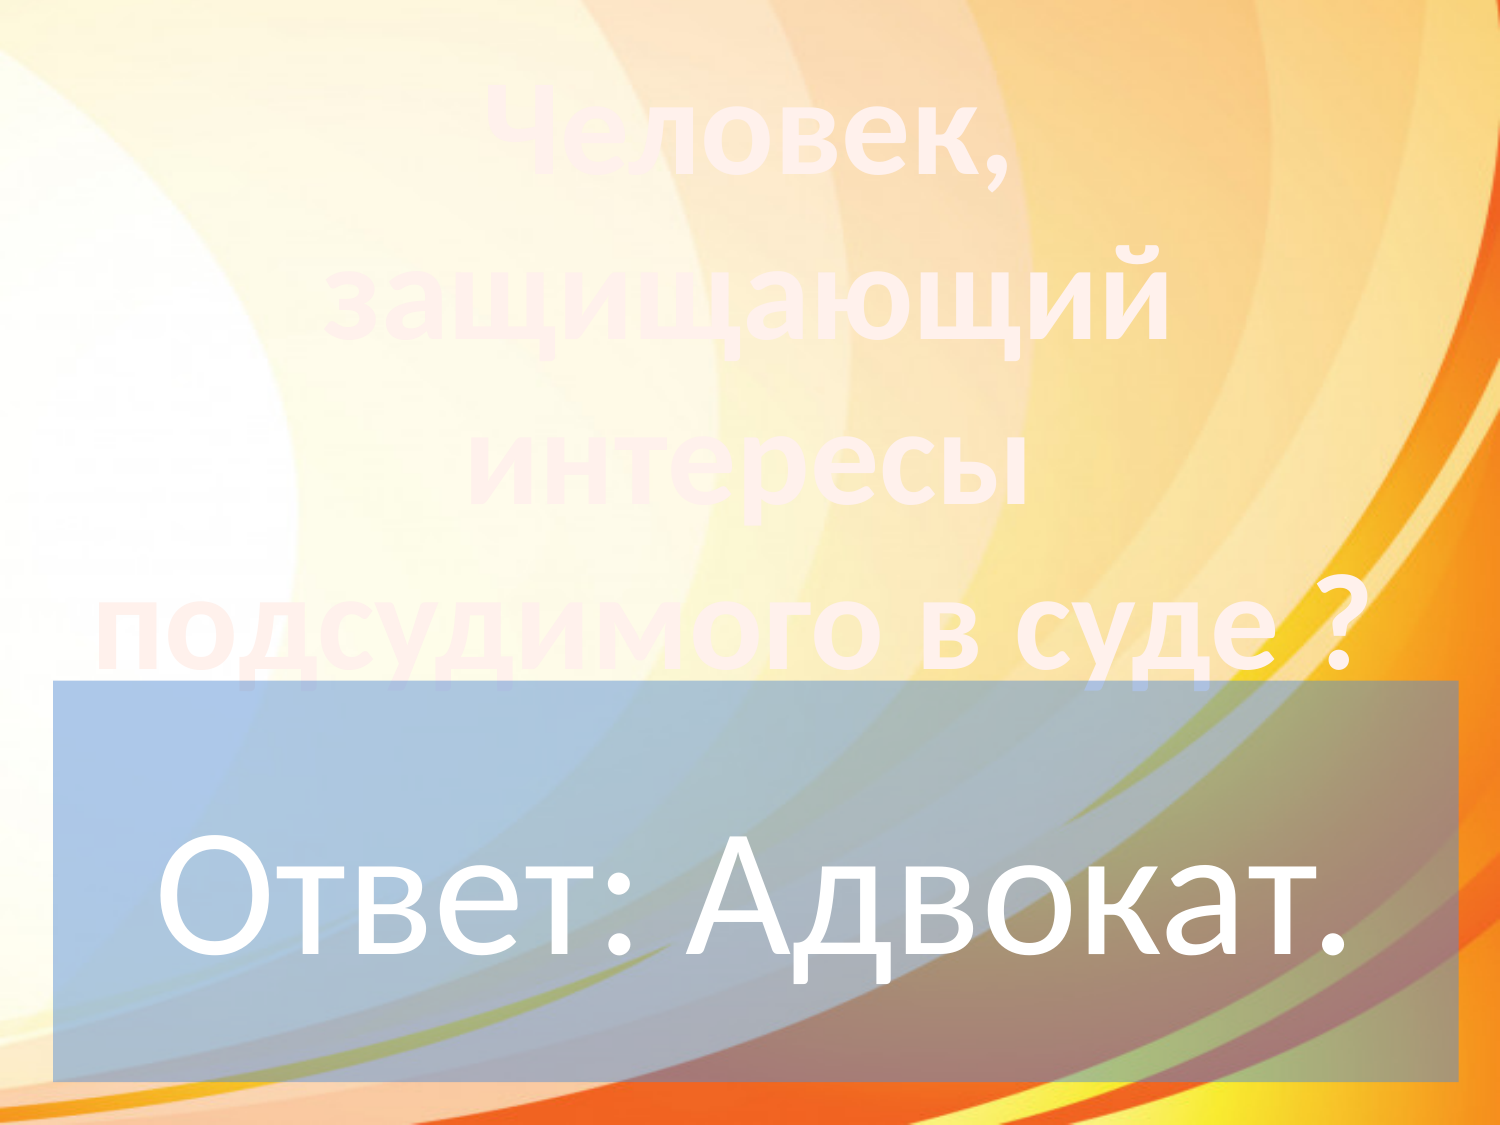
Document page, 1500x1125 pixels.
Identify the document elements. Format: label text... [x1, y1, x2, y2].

text_box Человек, защищающий интересы подсудимого в суде ? [57, 29, 1441, 679]
picture [0, 0, 1500, 1125]
text_box Ответ: Адвокат. [51, 679, 1461, 1084]
